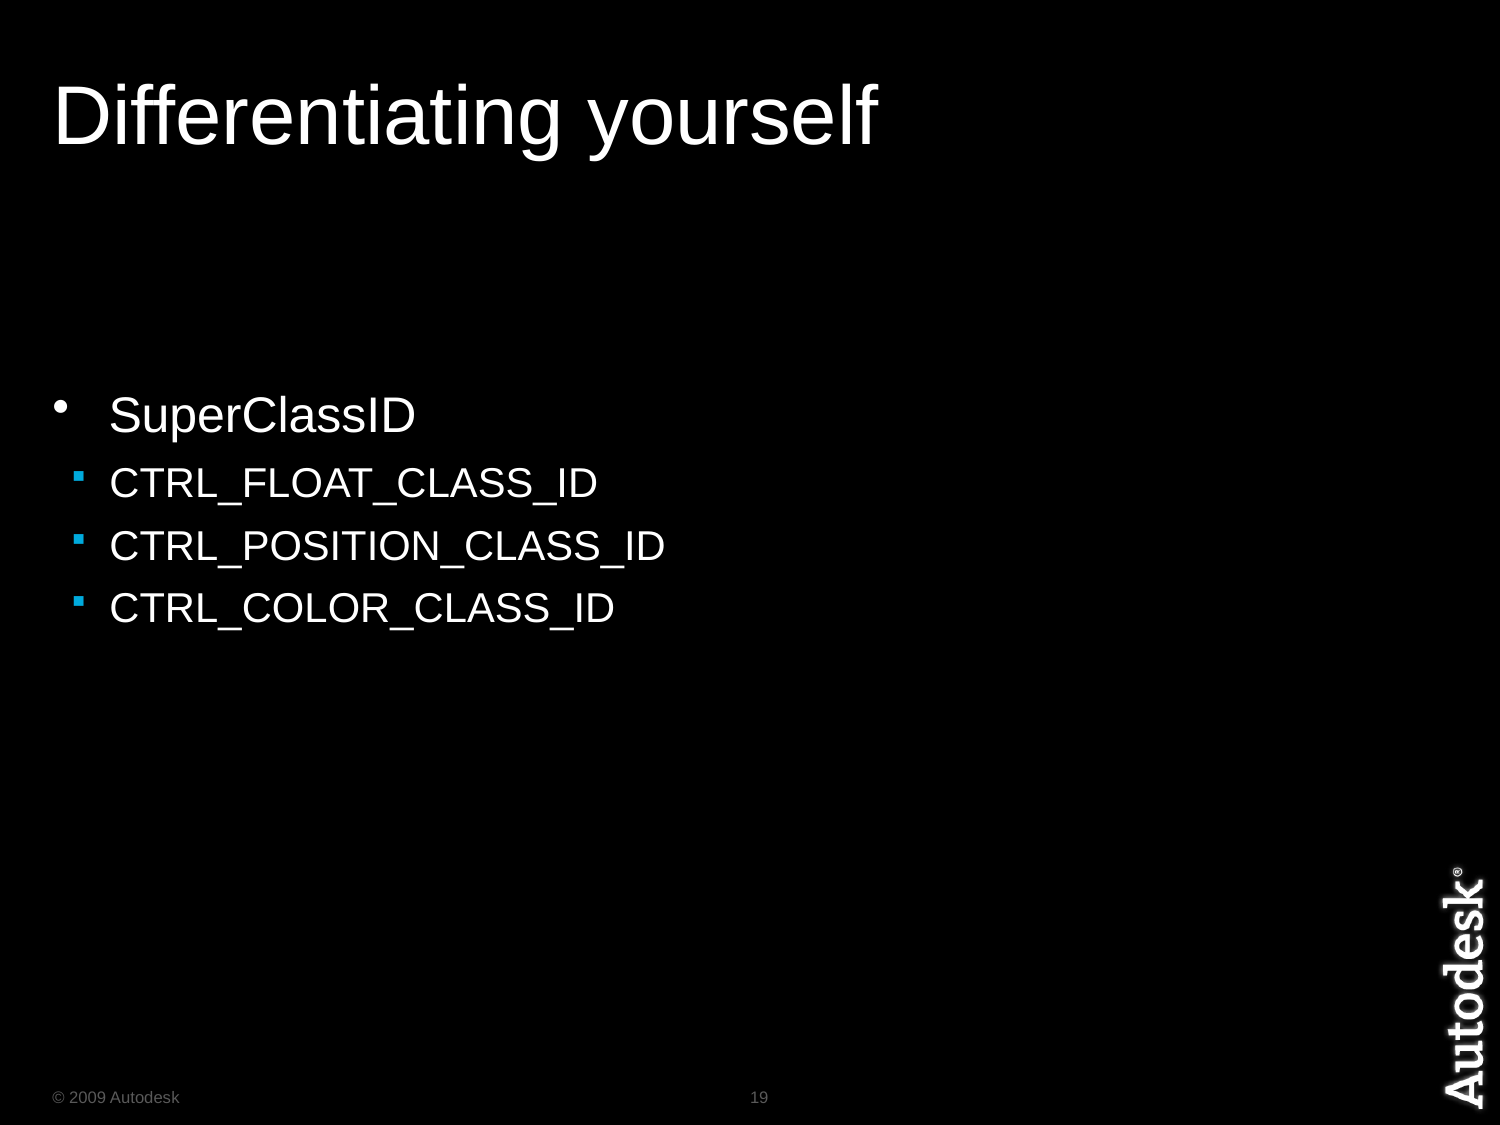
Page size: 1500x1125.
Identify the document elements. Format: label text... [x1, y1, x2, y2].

picture [1402, 0, 1500, 1125]
list SuperClassID CTRL_FLOAT_CLASS_ID CTRL_POSITION_CLASS_ID CTRL_COLOR_CLASS_ID [52, 231, 1401, 1073]
title Differentiating yourself [52, 22, 1401, 211]
